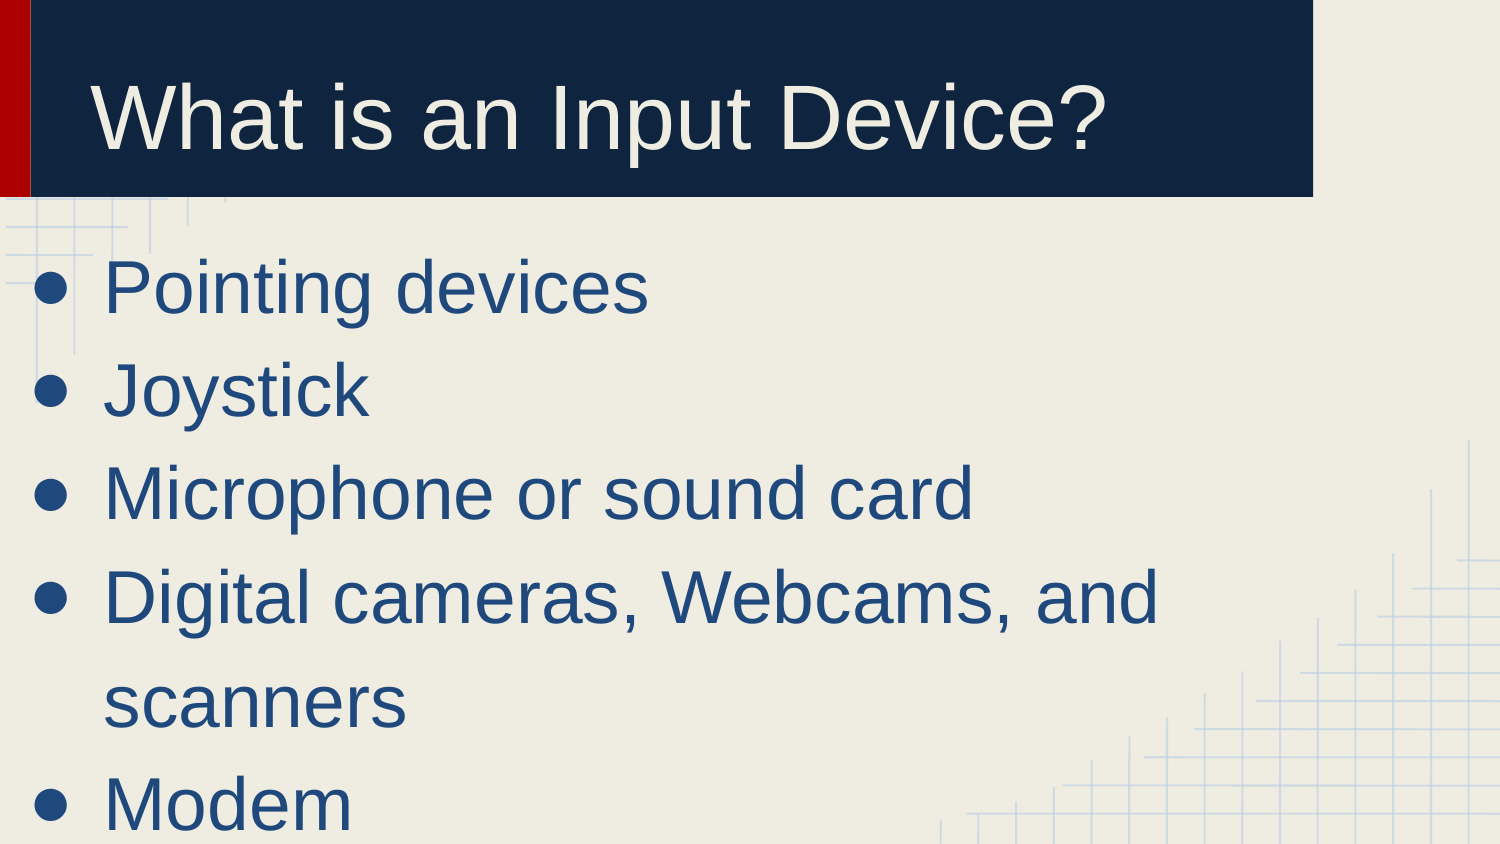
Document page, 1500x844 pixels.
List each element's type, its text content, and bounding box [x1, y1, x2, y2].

list Pointing devices Joystick Microphone or sound card Digital cameras, Webcams, and scanners Modem [13, 209, 1489, 844]
title What is an Input Device? [75, 16, 1276, 183]
